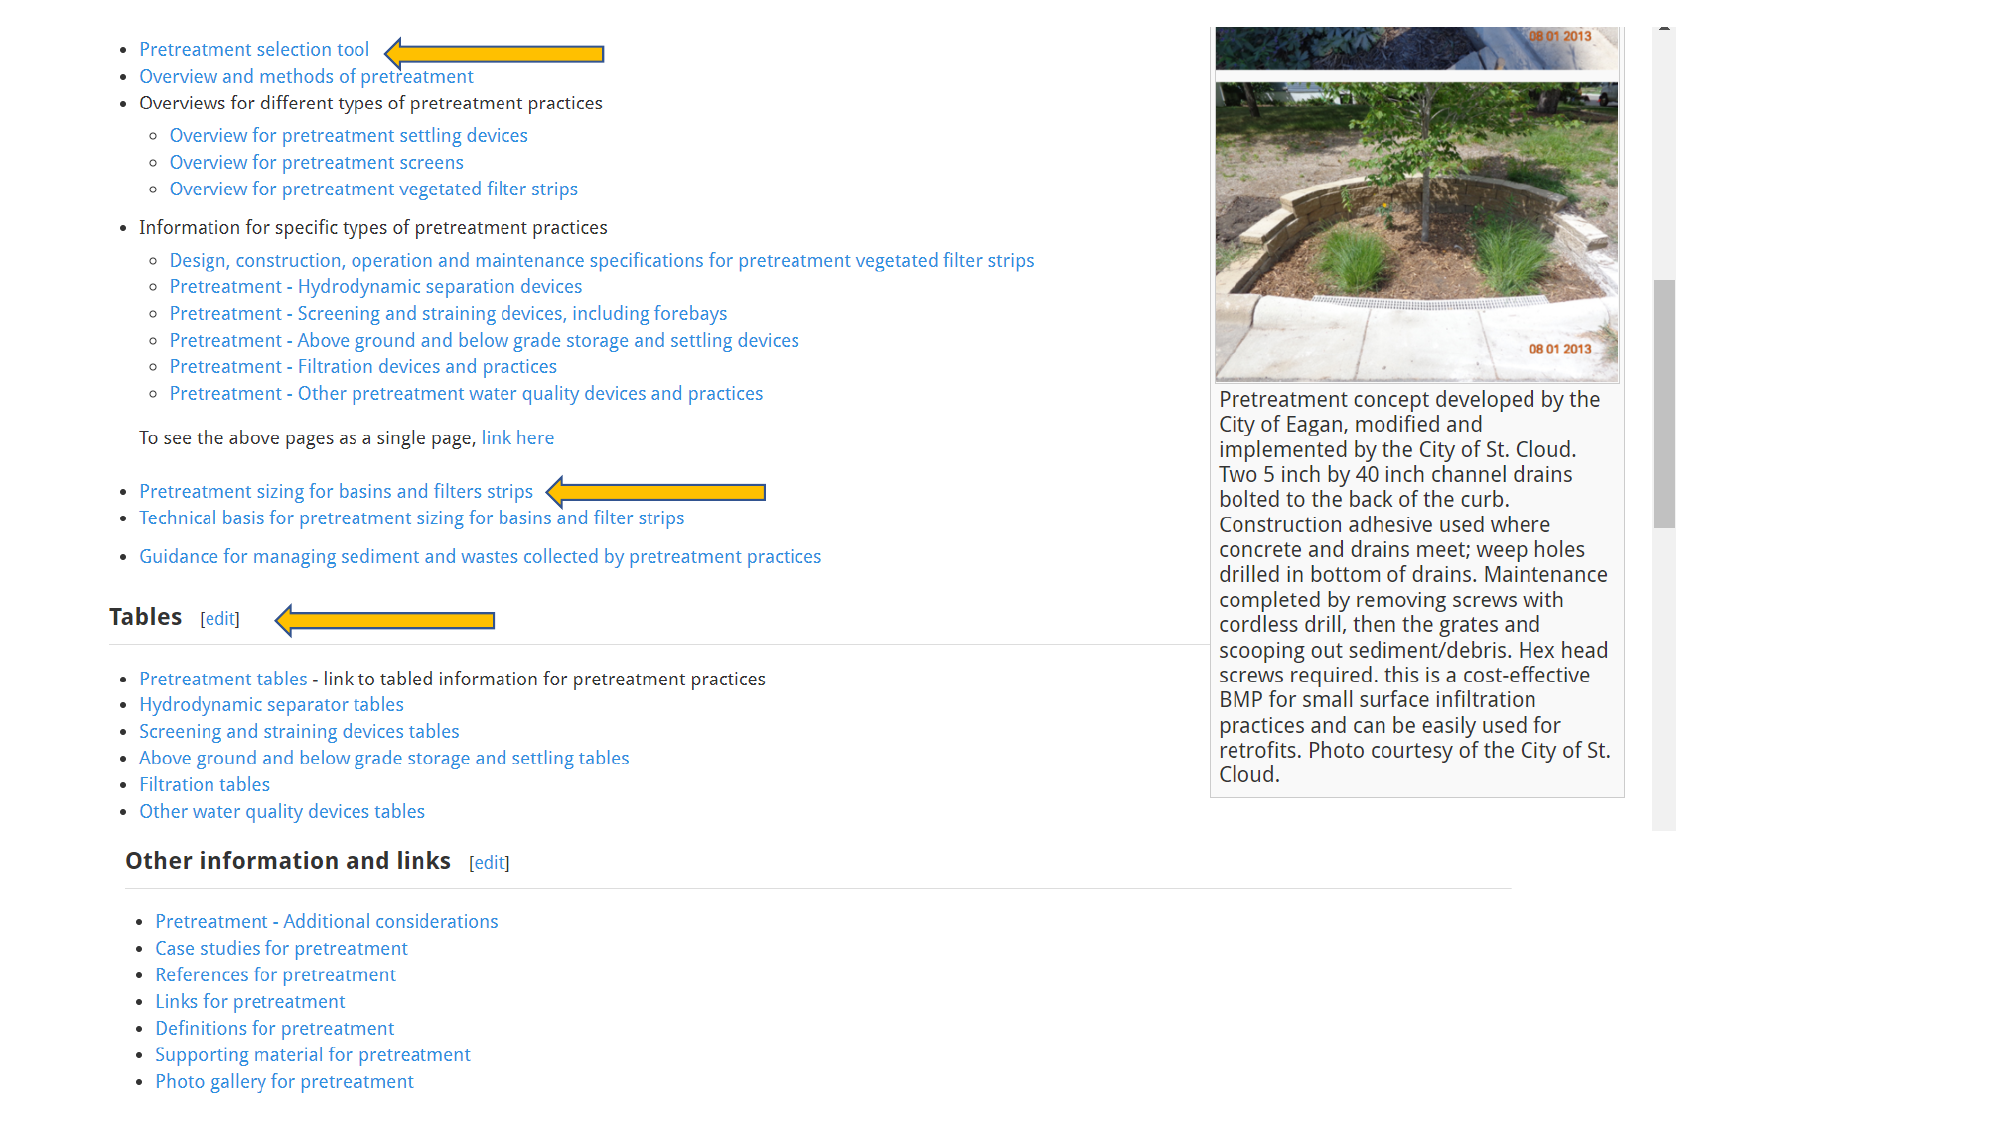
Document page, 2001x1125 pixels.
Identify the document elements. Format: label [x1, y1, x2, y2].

text_box [93, 27, 1677, 1098]
